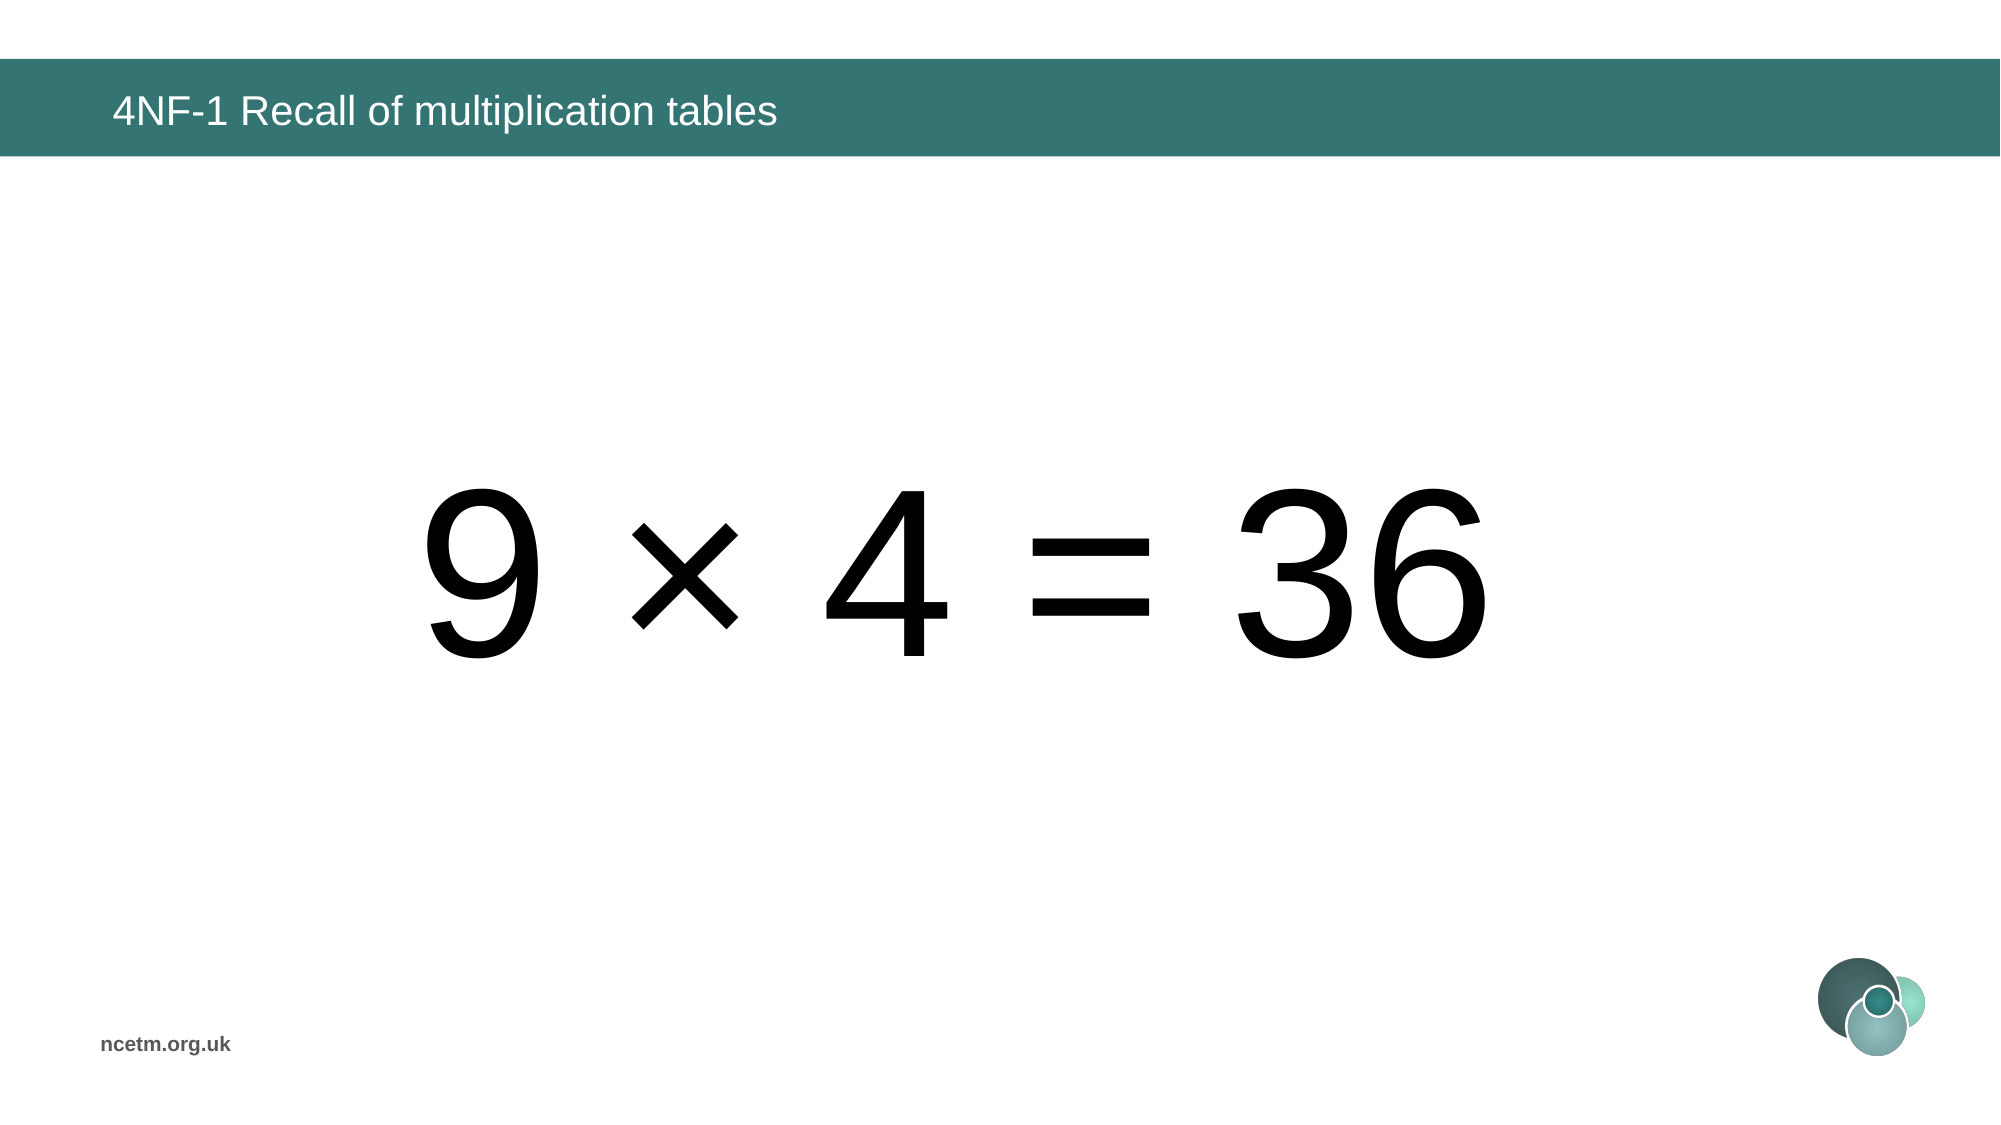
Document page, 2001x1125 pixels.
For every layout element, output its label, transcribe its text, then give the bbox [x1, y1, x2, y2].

title 4NF-1 Recall of multiplication tables [97, 76, 1945, 147]
text_box 9 × 4 = [401, 409, 1214, 712]
picture [1818, 958, 1925, 1056]
text_box 36 [1214, 409, 1511, 712]
